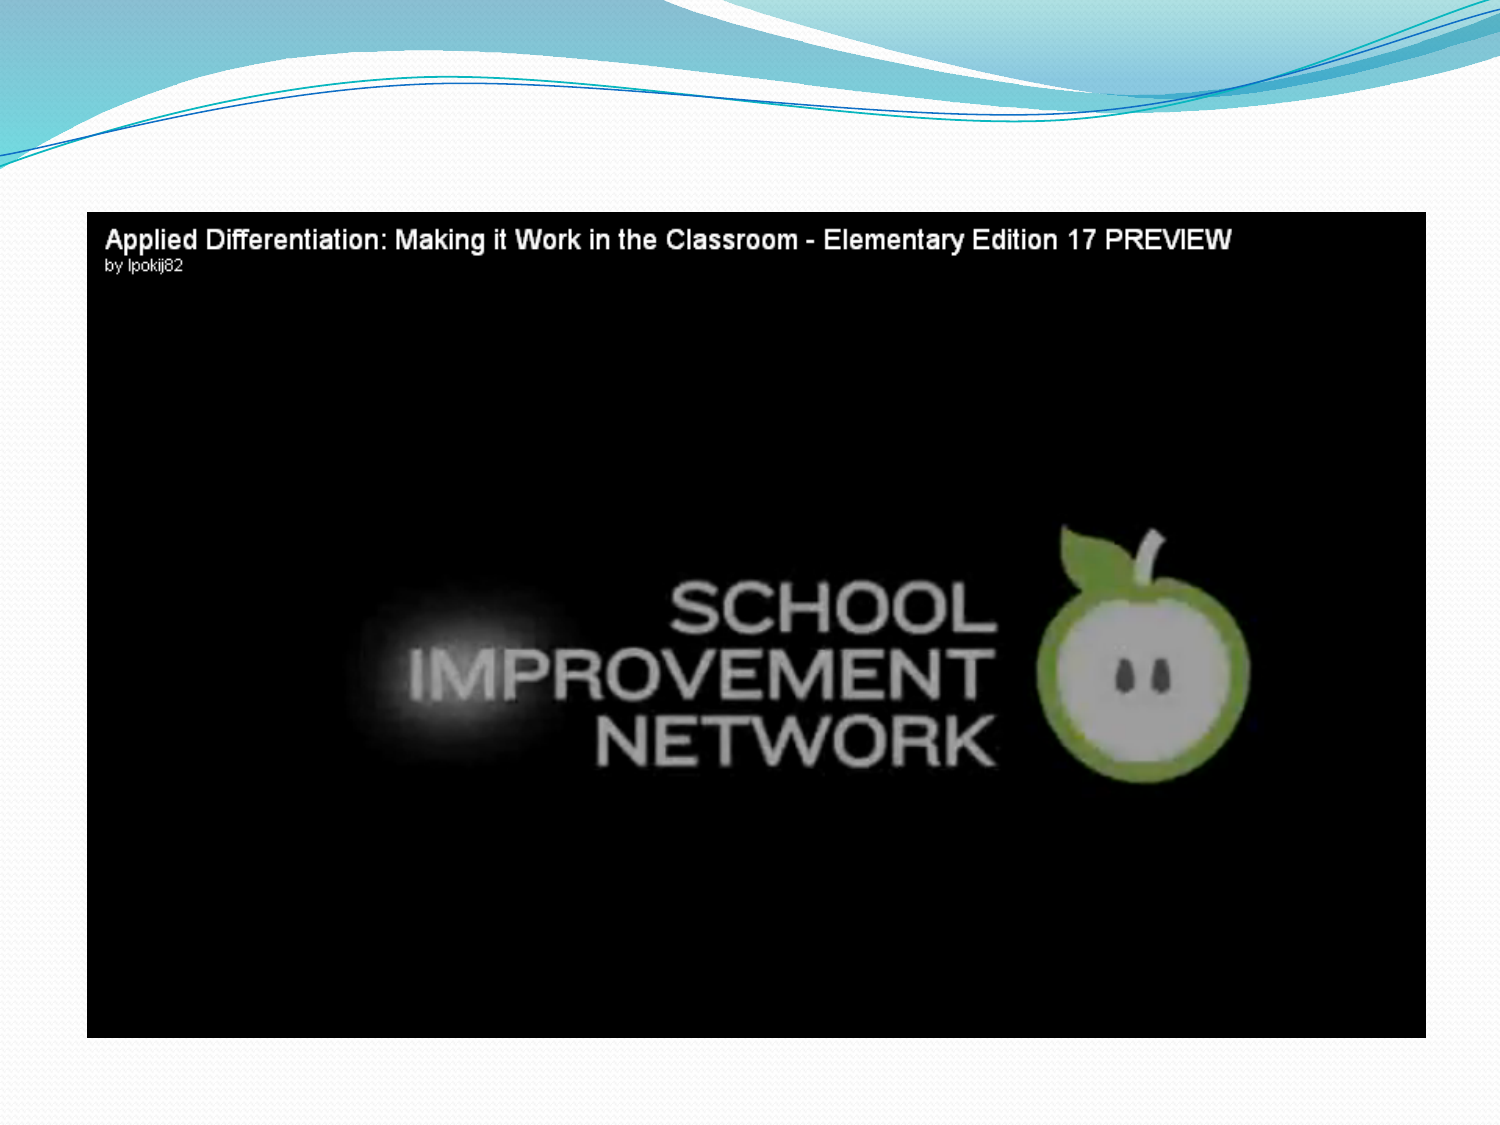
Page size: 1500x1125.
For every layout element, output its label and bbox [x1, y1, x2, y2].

picture [88, 213, 1425, 1037]
